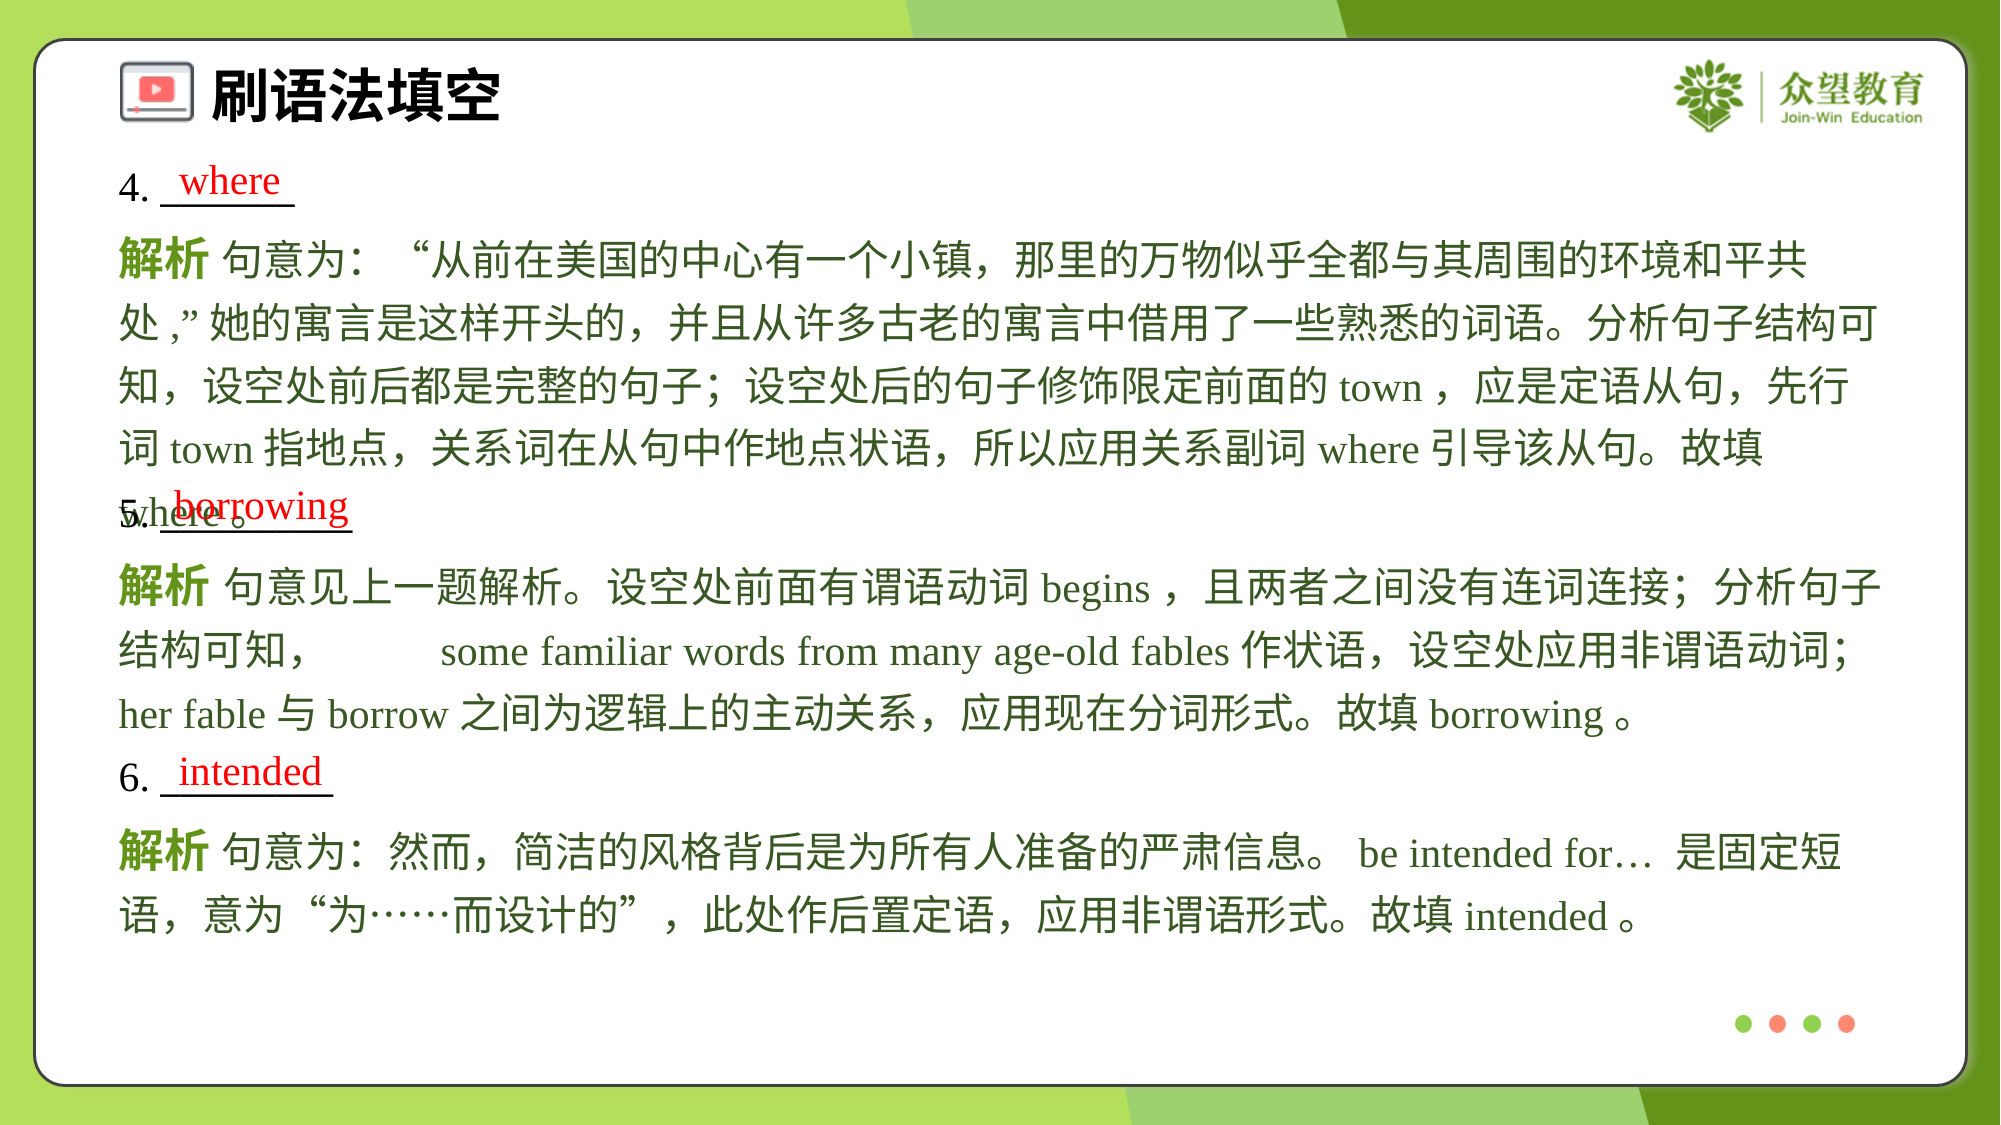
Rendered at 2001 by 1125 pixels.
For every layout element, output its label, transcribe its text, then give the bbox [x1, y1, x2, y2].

text_box borrowing [170, 464, 353, 523]
text_box intended [174, 731, 327, 790]
text_box 6. _________ [118, 737, 1883, 795]
picture [0, 0, 2000, 1125]
text_box 解析 句意为：然而，简洁的风格背后是为所有人准备的严肃信息。be intended for… 是固定短语，意为“为……而设计的”，此处作后置定语，应用非谓语形式。故填intended。 [118, 807, 1883, 934]
text_box 5. __________ [118, 473, 1883, 531]
text_box 解析 句意见上一题解析。设空处前面有谓语动词begins，且两者之间没有连词连接；分析句子结构可知， some familiar words from many age-old fables作状语，设空处应用非谓语动词；her fable与borrow之间为逻辑上的主动关系，应用现在分词形式。故填borrowing。 [118, 542, 1883, 732]
text_box where [174, 140, 286, 199]
text_box 4. _______ [118, 146, 1883, 204]
text_box 解析 句意为：“从前在美国的中心有一个小镇，那里的万物似乎全都与其周围的环境和平共处,”她的寓言是这样开头的，并且从许多古老的寓言中借用了一些熟悉的词语。分析句子结构可知，设空处前后都是完整的句子；设空处后的句子修饰限定前面的town，应是定语从句，先行词town指地点，关系词在从句中作地点状语，所以应用关系副词where引导该从句。故填where。 [118, 215, 1883, 468]
